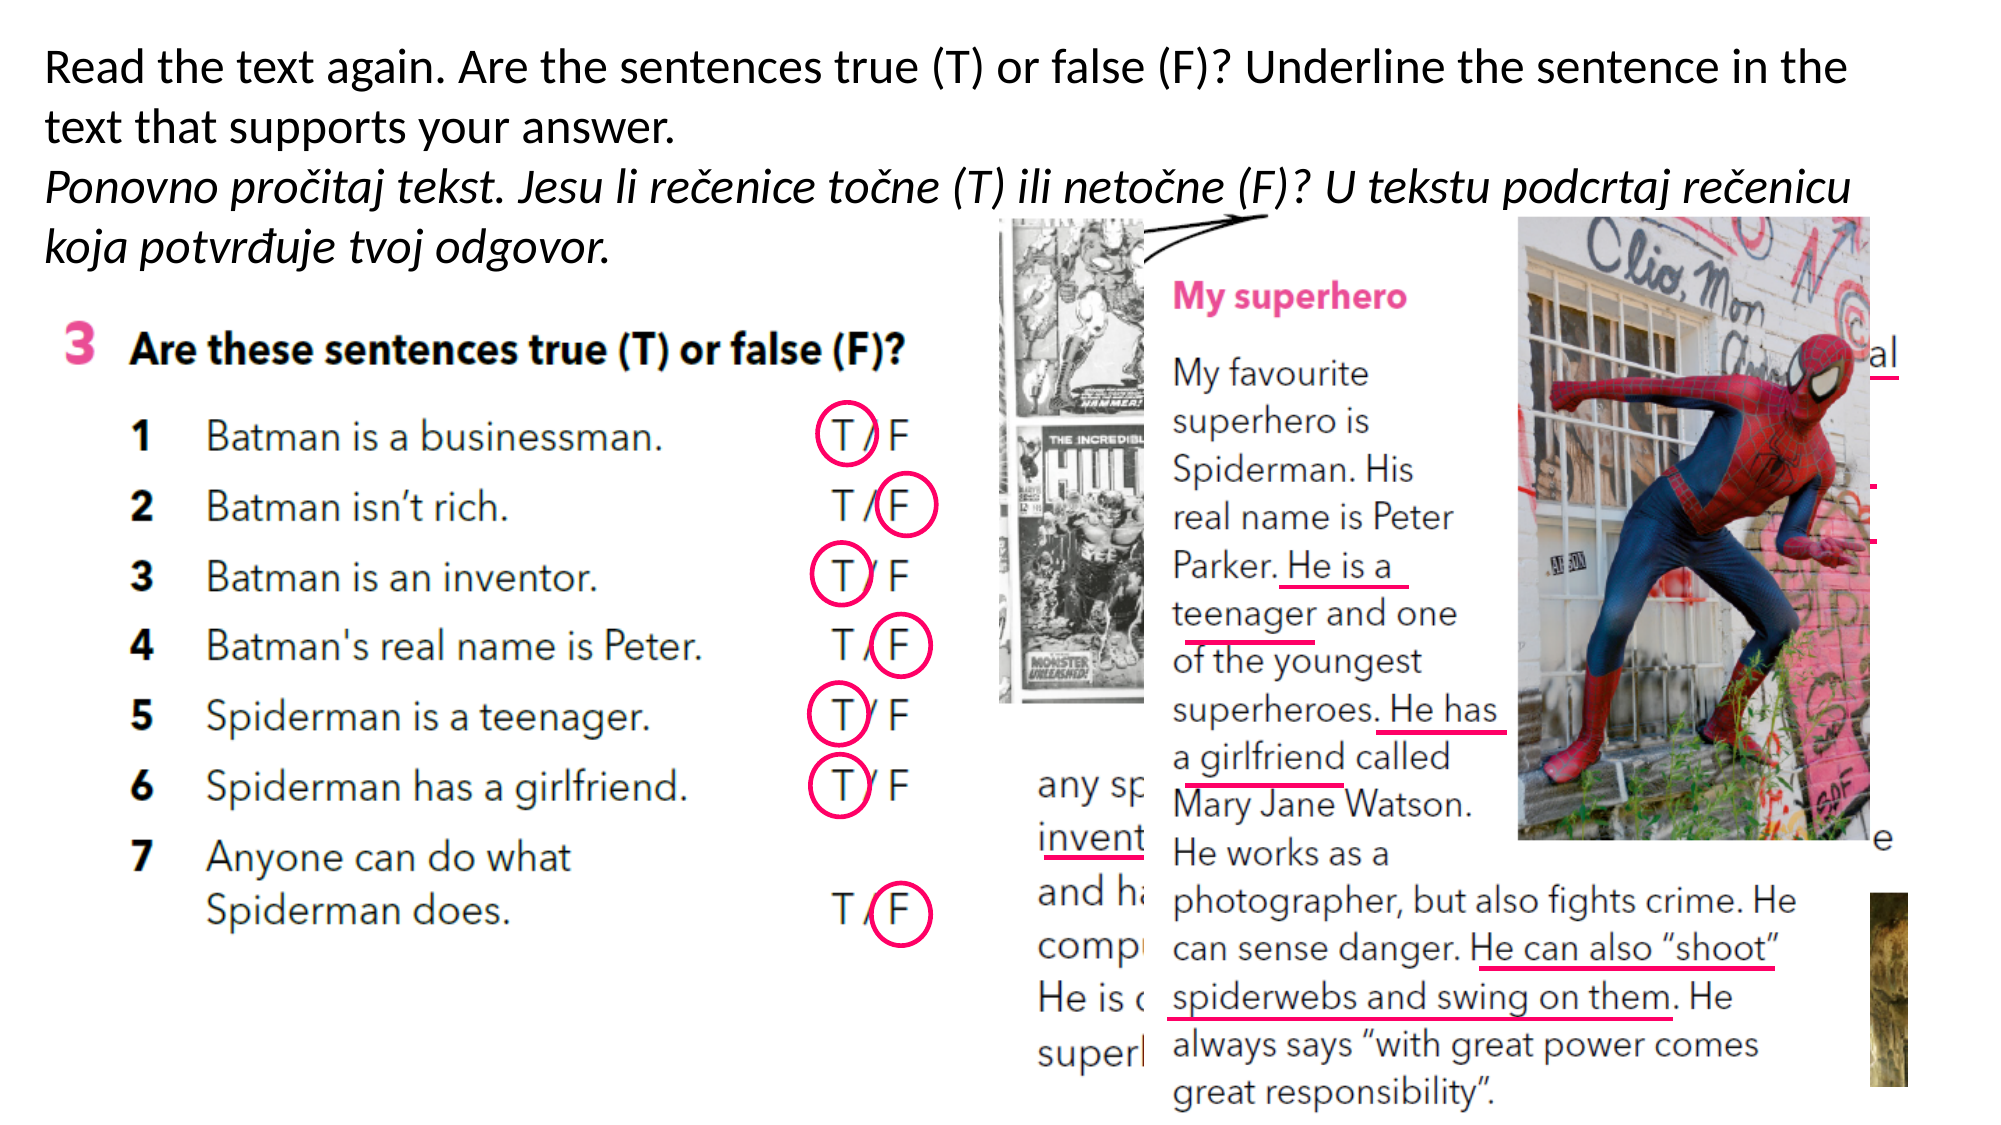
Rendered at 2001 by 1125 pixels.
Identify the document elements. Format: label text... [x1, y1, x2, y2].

text_box Read the text again. Are the sentences true (T) or false (F)? Underline the sentence in the text that supports your answer. Ponovno pročitaj tekst. Jesu li rečenice točne (T) ili netočne (F)? U tekstu podcrtaj rečenicu koja potvrđuje tvoj odgovor. [29, 26, 1899, 282]
picture [29, 293, 941, 951]
picture [999, 210, 1908, 1125]
